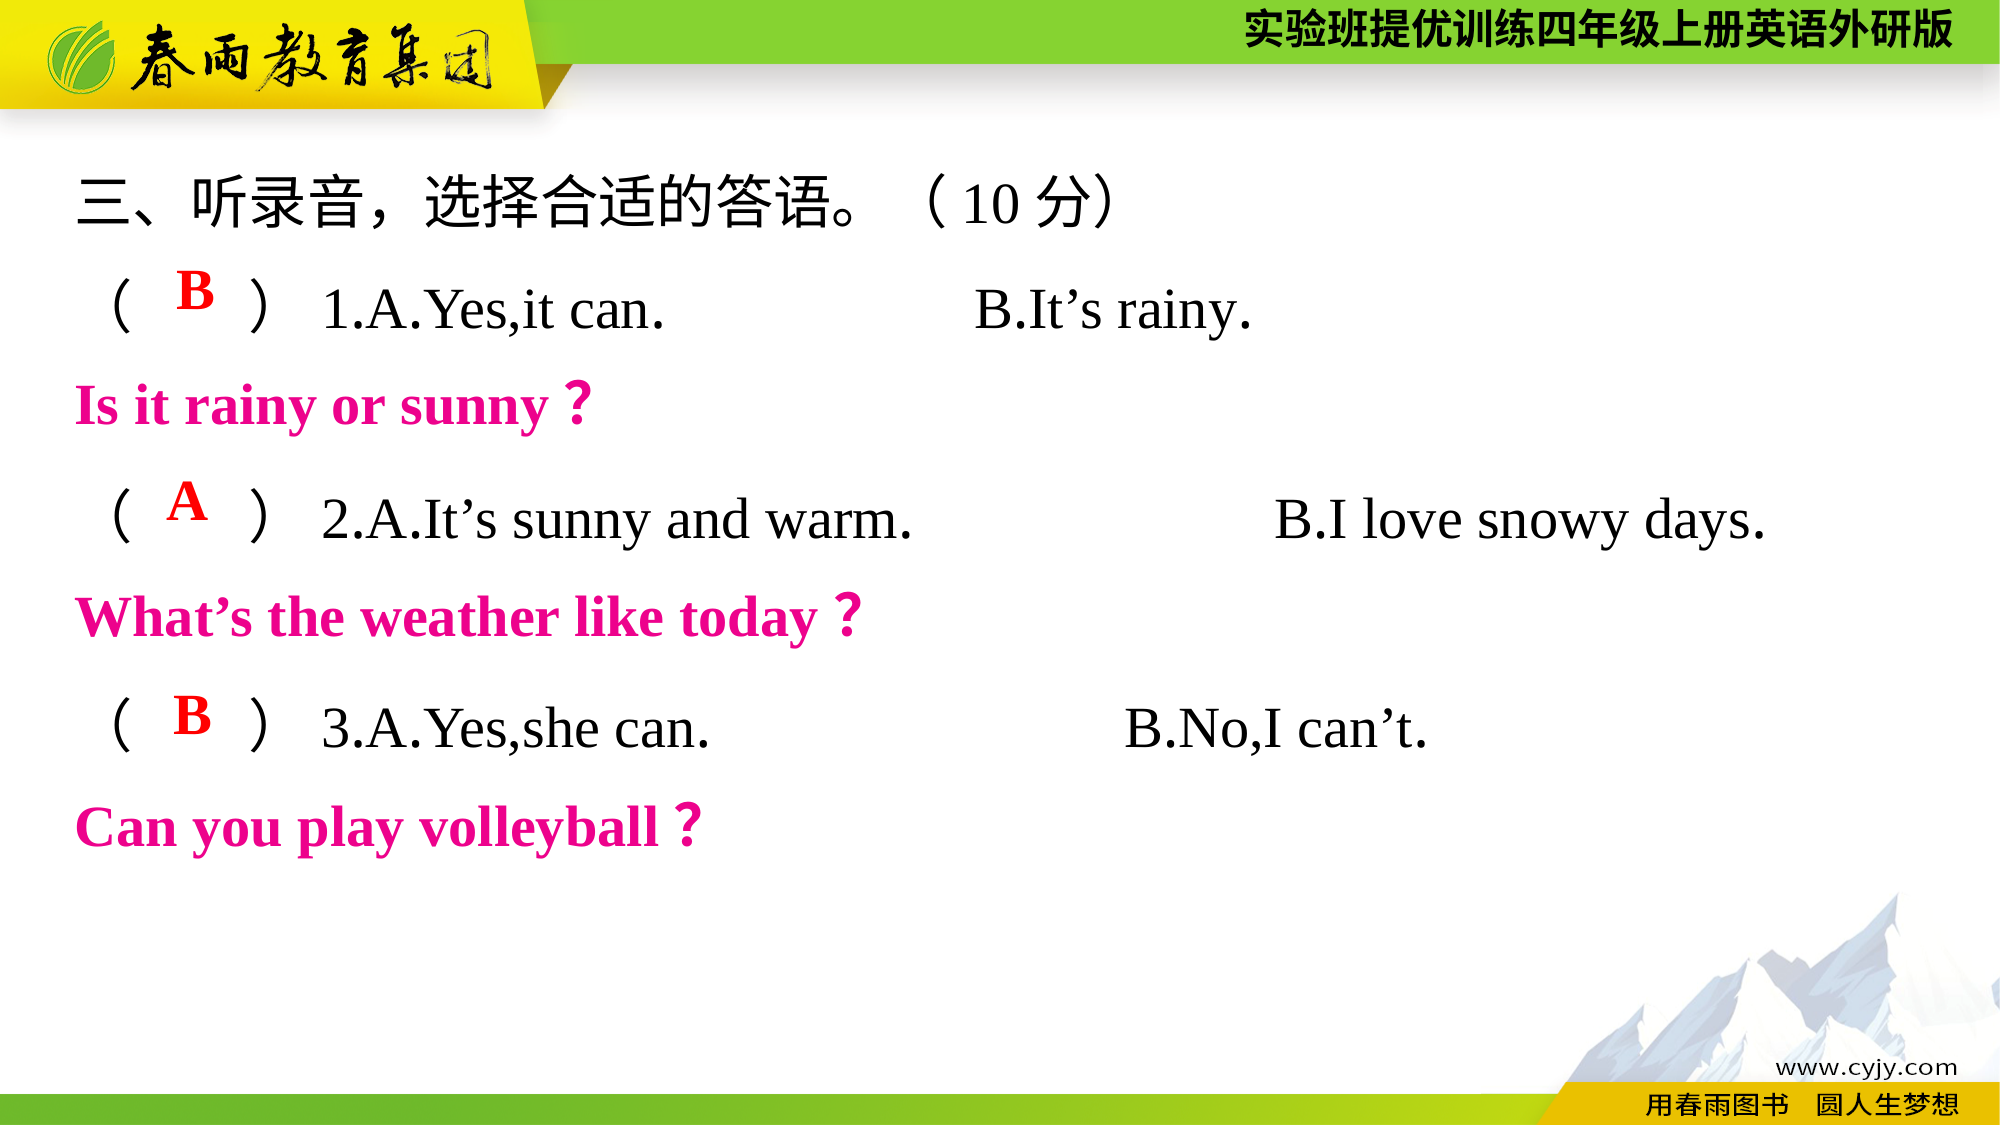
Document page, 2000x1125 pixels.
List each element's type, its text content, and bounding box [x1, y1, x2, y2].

list 三、听录音，选择合适的答语。（10分） （ ）1.A.Yes,it can. B.It’s rainy. （ ）2.A.It’s sunny and warm. B.I love snowy days. （ ）3.A.Yes,she can. B.No,I can’t. [59, 122, 1944, 323]
picture [0, 0, 2000, 1125]
list 三、听录音，选择合适的答语。（10分） （ ）1.A.Yes,it can. B.It’s rainy. （ ）2.A.It’s sunny and warm. B.I love snowy days. （ ）3.A.Yes,she can. B.No,I can’t. [59, 656, 1944, 745]
text_box Is it rainy or sunny？ [59, 323, 1944, 444]
text_box Can you play volleyball？ [59, 745, 1944, 866]
text_box A [151, 454, 224, 540]
text_box What’s the weather like today？ [59, 535, 1944, 656]
text_box B [161, 243, 231, 329]
list 三、听录音，选择合适的答语。（10分） （ ）1.A.Yes,it can. B.It’s rainy. （ ）2.A.It’s sunny and warm. B.I love snowy days. （ ）3.A.Yes,she can. B.No,I can’t. [59, 444, 1944, 535]
text_box B [159, 668, 228, 754]
